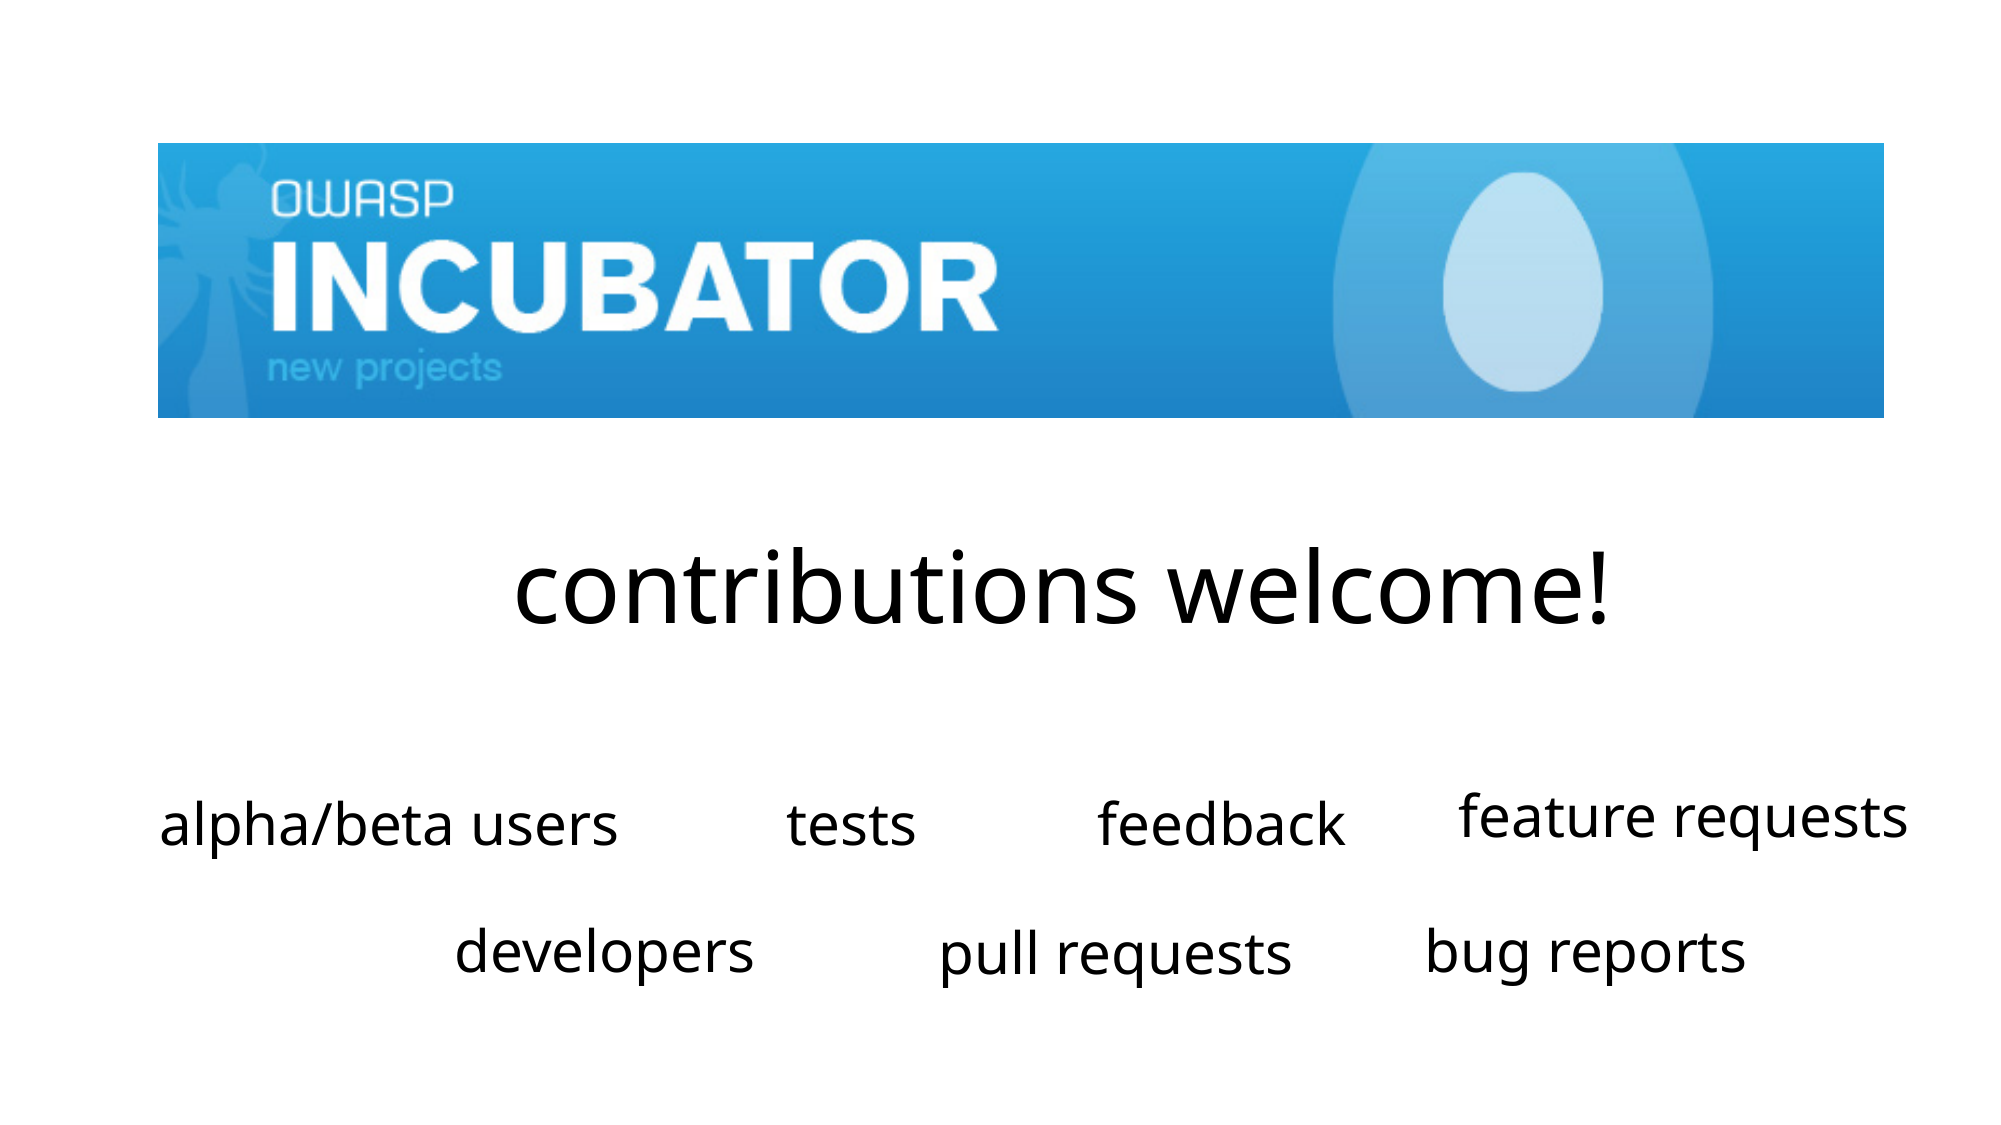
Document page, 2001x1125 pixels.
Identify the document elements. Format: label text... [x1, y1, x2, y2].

text_box alpha/beta users [144, 779, 635, 865]
text_box feedback [1082, 779, 1362, 865]
text_box developers [440, 906, 771, 991]
text_box pull requests [924, 908, 1308, 994]
text_box contributions welcome! [498, 516, 1629, 651]
text_box bug reports [1409, 906, 1762, 991]
picture [158, 143, 1884, 418]
text_box tests [771, 779, 932, 865]
text_box feature requests [1443, 772, 1924, 857]
